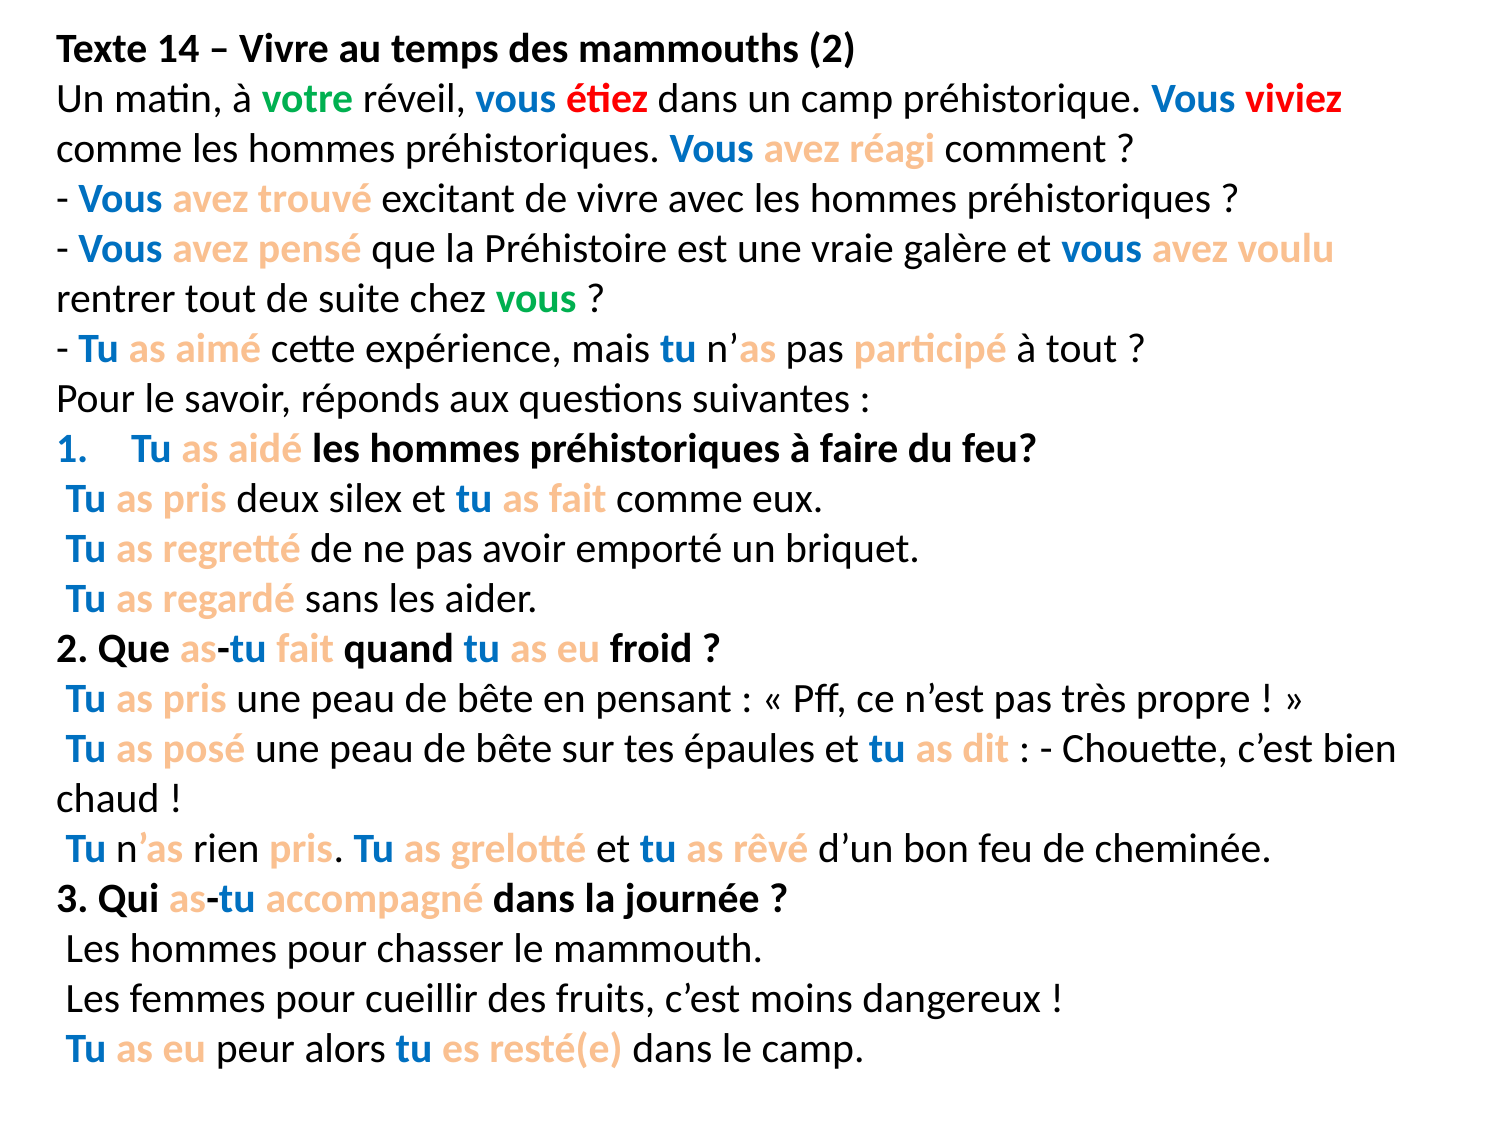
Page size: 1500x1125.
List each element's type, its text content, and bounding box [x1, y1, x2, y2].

text_box Texte 14 – Vivre au temps des mammouths (2) Un matin, à votre réveil, vous étiez dans un camp préhistorique. Vous viviez comme les hommes préhistoriques. Vous avez réagi comment ? - Vous avez trouvé excitant de vivre avec les hommes préhistoriques ? - Vous avez pensé que la Préhistoire est une vraie galère et vous avez voulu rentrer tout de suite chez vous ? - Tu as aimé cette expérience, mais tu n’as pas participé à tout ? Pour le savoir, réponds aux questions suivantes : Tu as aidé les hommes préhistoriques à faire du feu? Tu as pris deux silex et tu as fait comme eux. Tu as regretté de ne pas avoir emporté un briquet. Tu as regardé sans les aider. 2. Que as-tu fait quand tu as eu froid ? Tu as pris une peau de bête en pensant : « Pff, ce n’est pas très propre ! » Tu as posé une peau de bête sur tes épaules et tu as dit : - Chouette, c’est bien chaud ! Tu n’as rien pris. Tu as grelotté et tu as rêvé d’un bon feu de cheminée. 3. Qui as-tu accompagné dans la journée ? Les hommes pour chasser le mammouth. Les femmes pour cueillir des fruits, c’est moins dangereux ! Tu as eu peur alors tu es resté(e) dans le camp. [41, 13, 1471, 1079]
